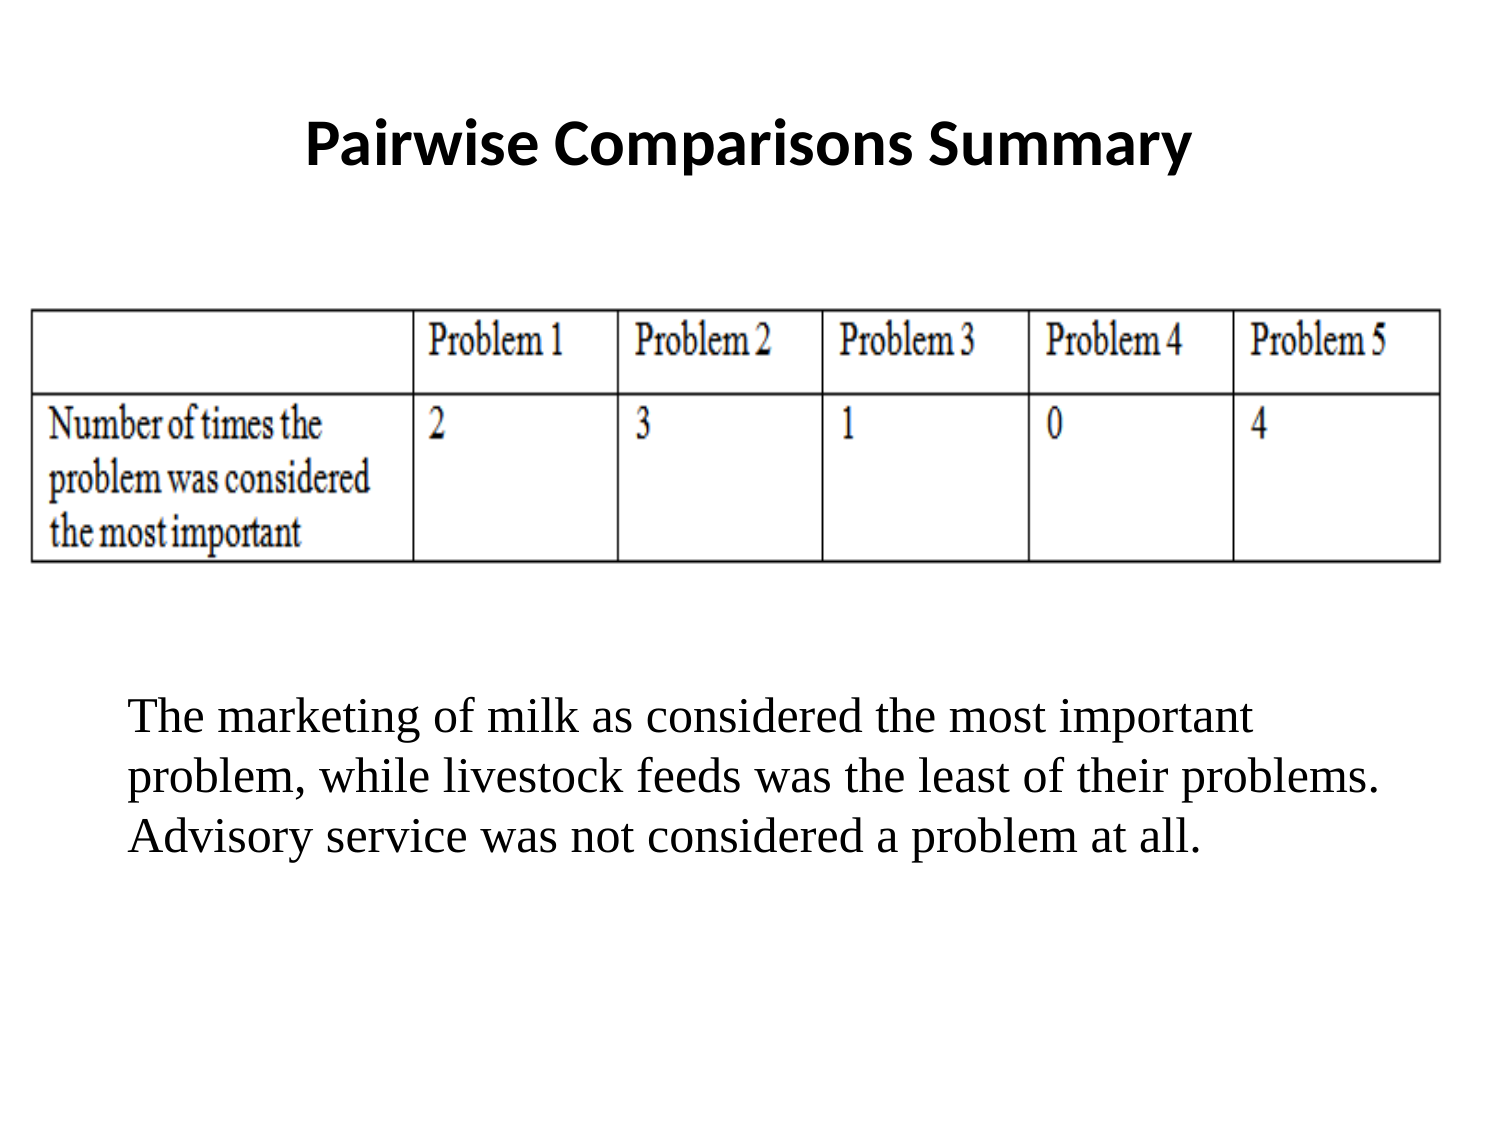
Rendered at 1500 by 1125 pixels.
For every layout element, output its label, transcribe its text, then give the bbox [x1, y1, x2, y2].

text_box The marketing of milk as considered the most important problem, while livestock feeds was the least of their problems. Advisory service was not considered a problem at all. [112, 674, 1400, 870]
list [24, 299, 1456, 588]
title Pairwise Comparisons Summary [75, 45, 1425, 233]
